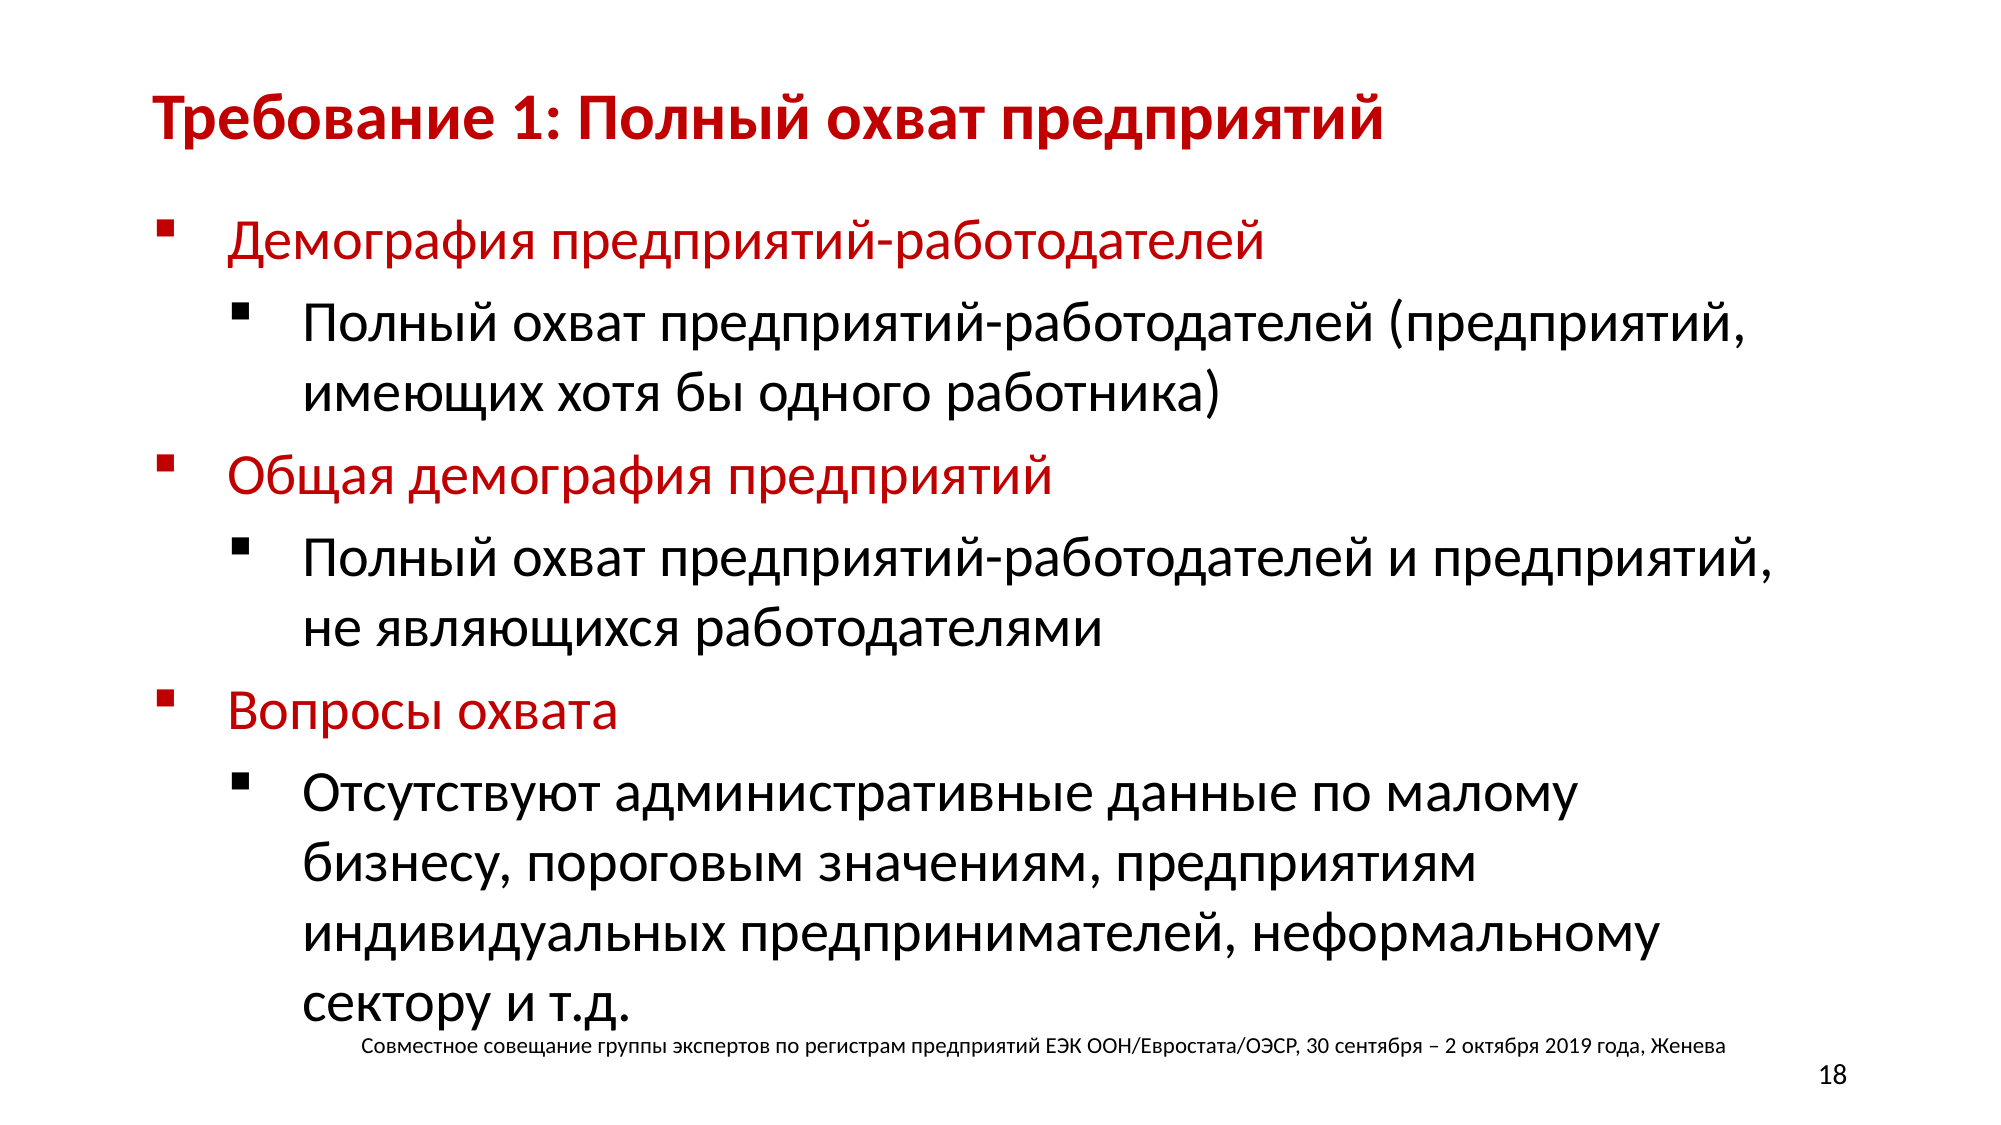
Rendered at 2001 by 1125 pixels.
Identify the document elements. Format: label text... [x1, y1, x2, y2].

slide_number 18 [1412, 1075, 1863, 1103]
footer Совместное совещание группы экспертов по регистрам предприятий ЕЭК ООН/Евростата/ОЭСР, 30 сентября – 2 октября 2019 года, Женева [137, 1014, 1953, 1075]
title Требование 1: Полный охват предприятий [137, 60, 1863, 175]
text_box Демография предприятий-работодателей Полный охват предприятий-работодателей (предприятий, имеющих хотя бы одного работника) Общая демография предприятий Полный охват предприятий-работодателей и предприятий, не являющихся работодателями Вопросы охвата Отсутствуют административные данные по малому бизнесу, пороговым значениям, предприятиям индивидуальных предпринимателей, неформальному сектору и т.д. [137, 193, 1794, 1014]
